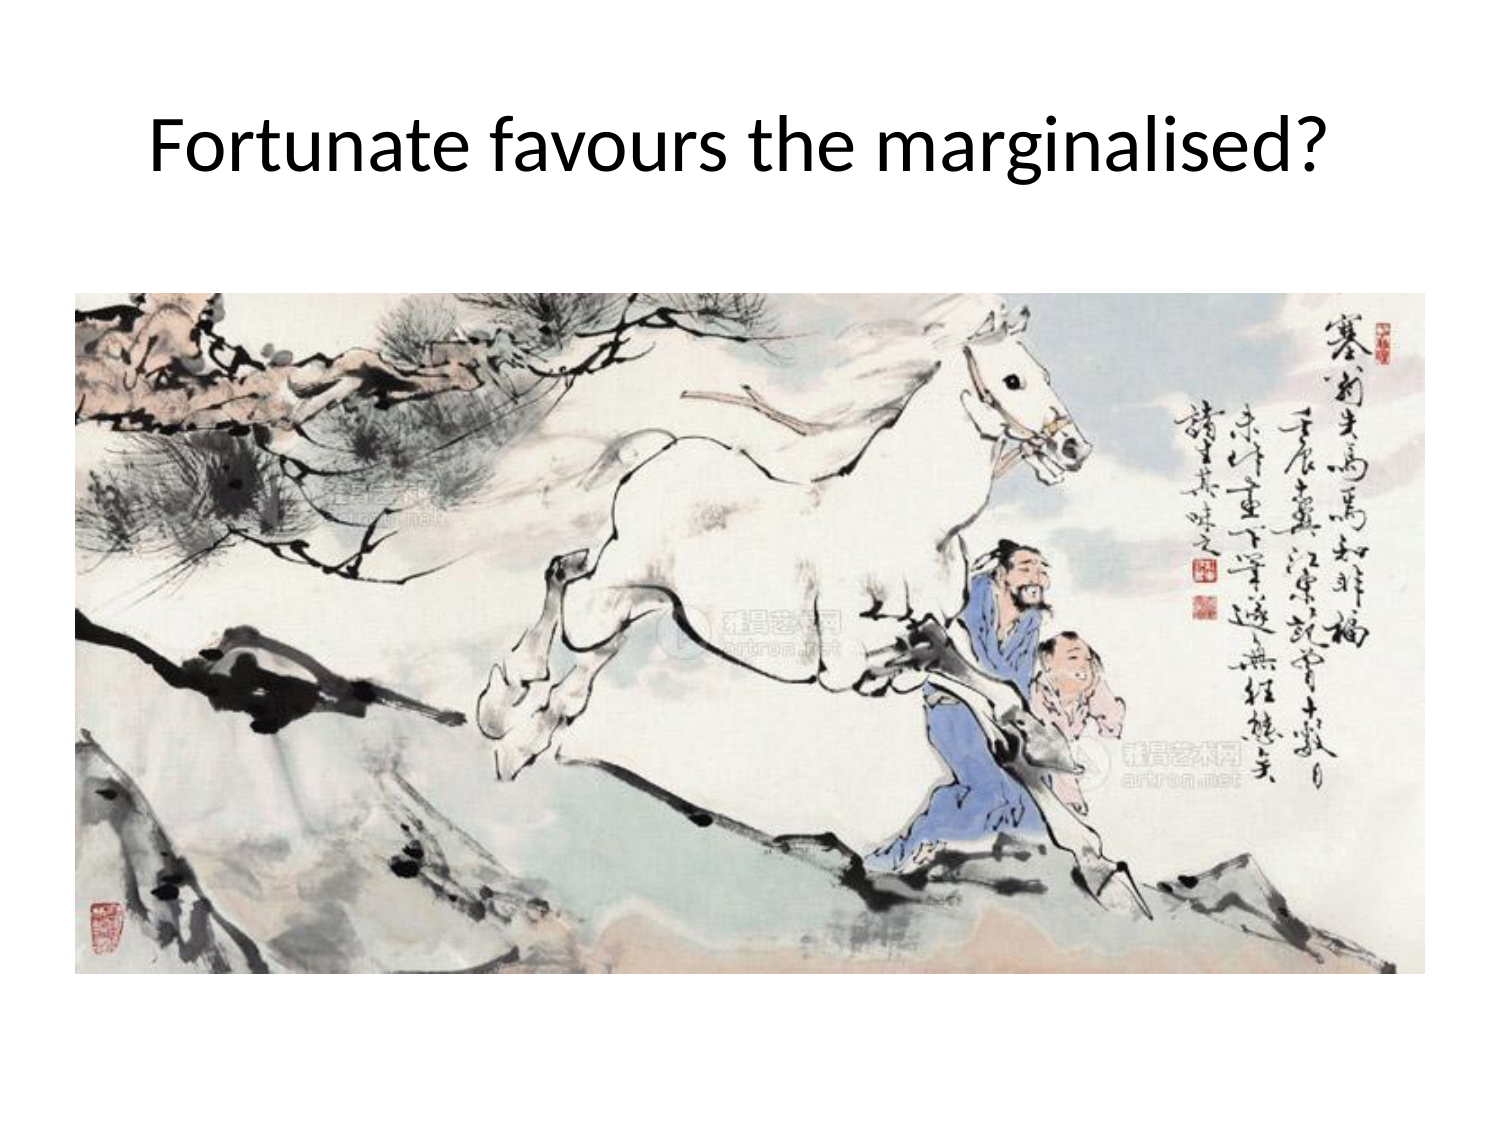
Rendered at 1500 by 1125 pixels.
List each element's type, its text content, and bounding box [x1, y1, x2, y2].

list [74, 262, 1426, 1006]
title Fortunate favours the marginalised? [75, 45, 1425, 233]
